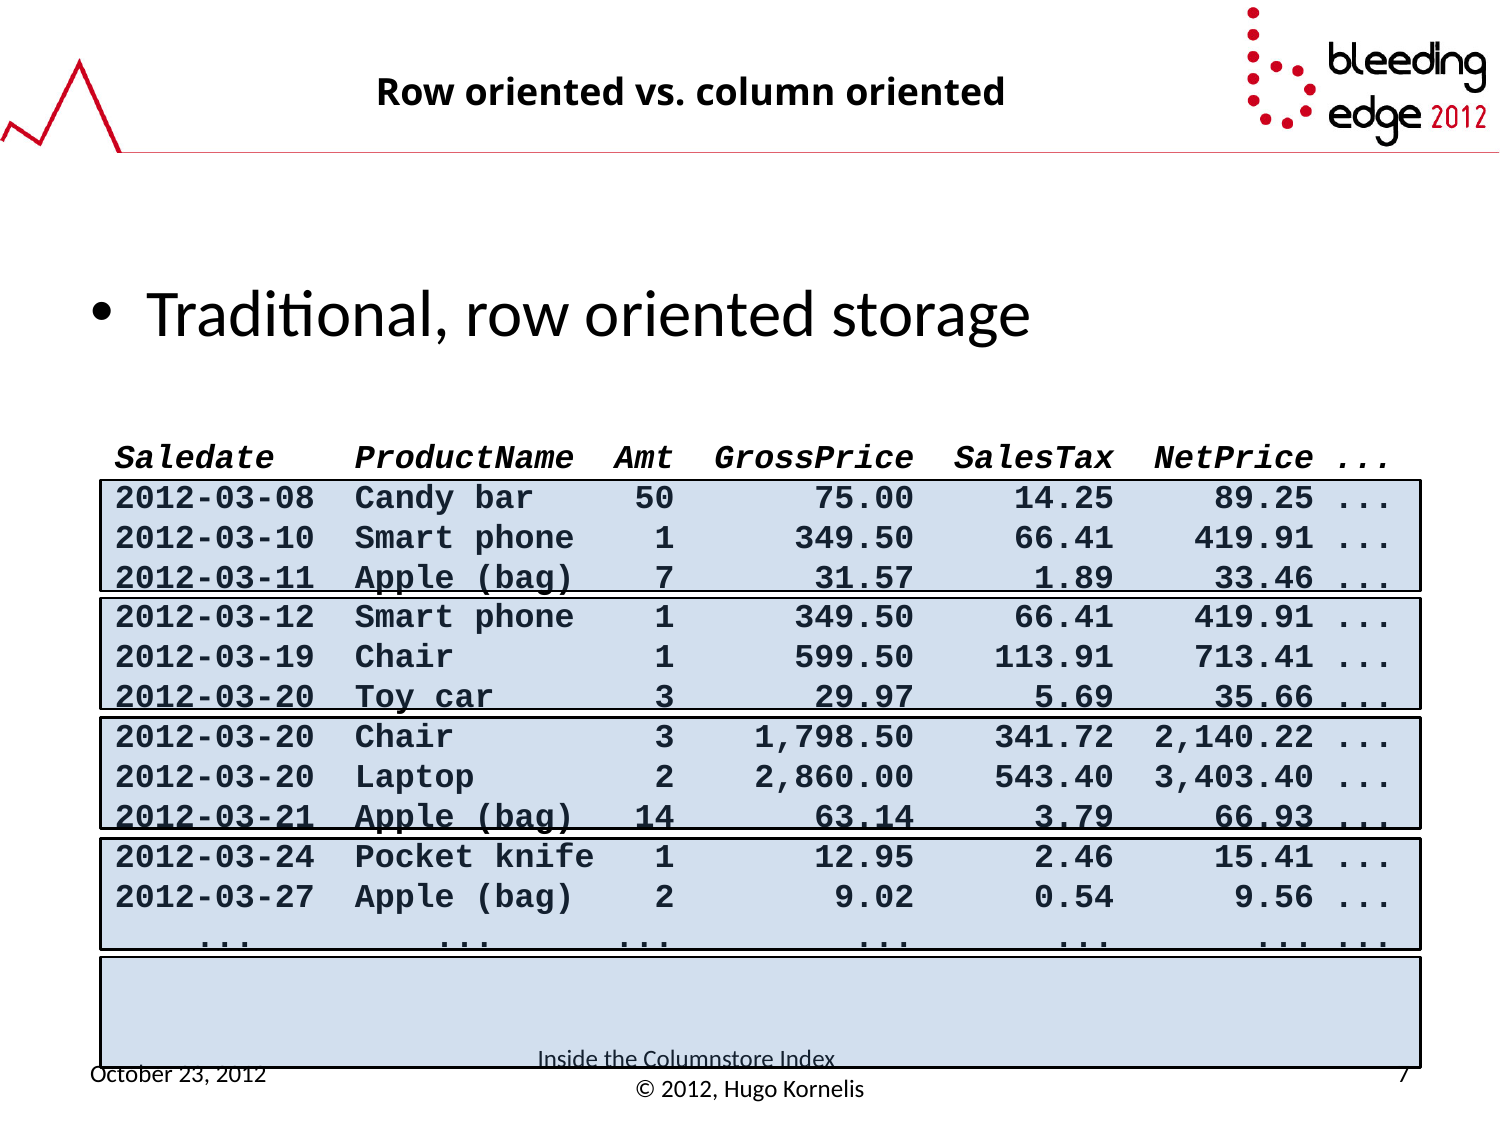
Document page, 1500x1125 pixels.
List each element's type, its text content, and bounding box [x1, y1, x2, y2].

text_box [100, 956, 1421, 1068]
picture [0, 1, 1500, 153]
text_box [100, 717, 1421, 829]
text_box [100, 480, 1421, 592]
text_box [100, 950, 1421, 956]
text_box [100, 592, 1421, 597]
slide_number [75, 1042, 425, 1103]
text_box Saledate ProductName Amt GrossPrice SalesTax NetPrice ... 2012-03-08 Candy bar 50 75.00 14.25 89.25 ... 2012-03-10 Smart phone 1 349.50 66.41 419.91 ... 2012-03-11 Apple (bag) 7 31.57 1.89 33.46 ... 2012-03-12 Smart phone 1 349.50 66.41 419.91 ... 2012-03-19 Chair 1 599.50 113.91 713.41 ... 2012-03-20 Toy car 3 29.97 5.69 35.66 ... 2012-03-20 Chair 3 1,798.50 341.72 2,140.22 ... 2012-03-20 Laptop 2 2,860.00 543.40 3,403.40 ... 2012-03-21 Apple (bag) 14 63.14 3.79 66.93 ... 2012-03-24 Pocket knife 1 12.95 2.46 15.41 ... 2012-03-27 Apple (bag) 2 9.02 0.54 9.56 ... ... ... ... ... ... ... ... [100, 427, 1421, 480]
text_box [100, 838, 1421, 950]
slide_number 7 [1074, 1042, 1425, 1103]
title Row oriented vs. column oriented [162, 60, 1220, 122]
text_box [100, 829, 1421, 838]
text_box [100, 597, 1421, 709]
list Traditional, row oriented storage [75, 262, 1425, 1005]
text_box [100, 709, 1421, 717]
footer Inside the Columnstore Index © 2012, Hugo Kornelis [512, 1068, 988, 1103]
